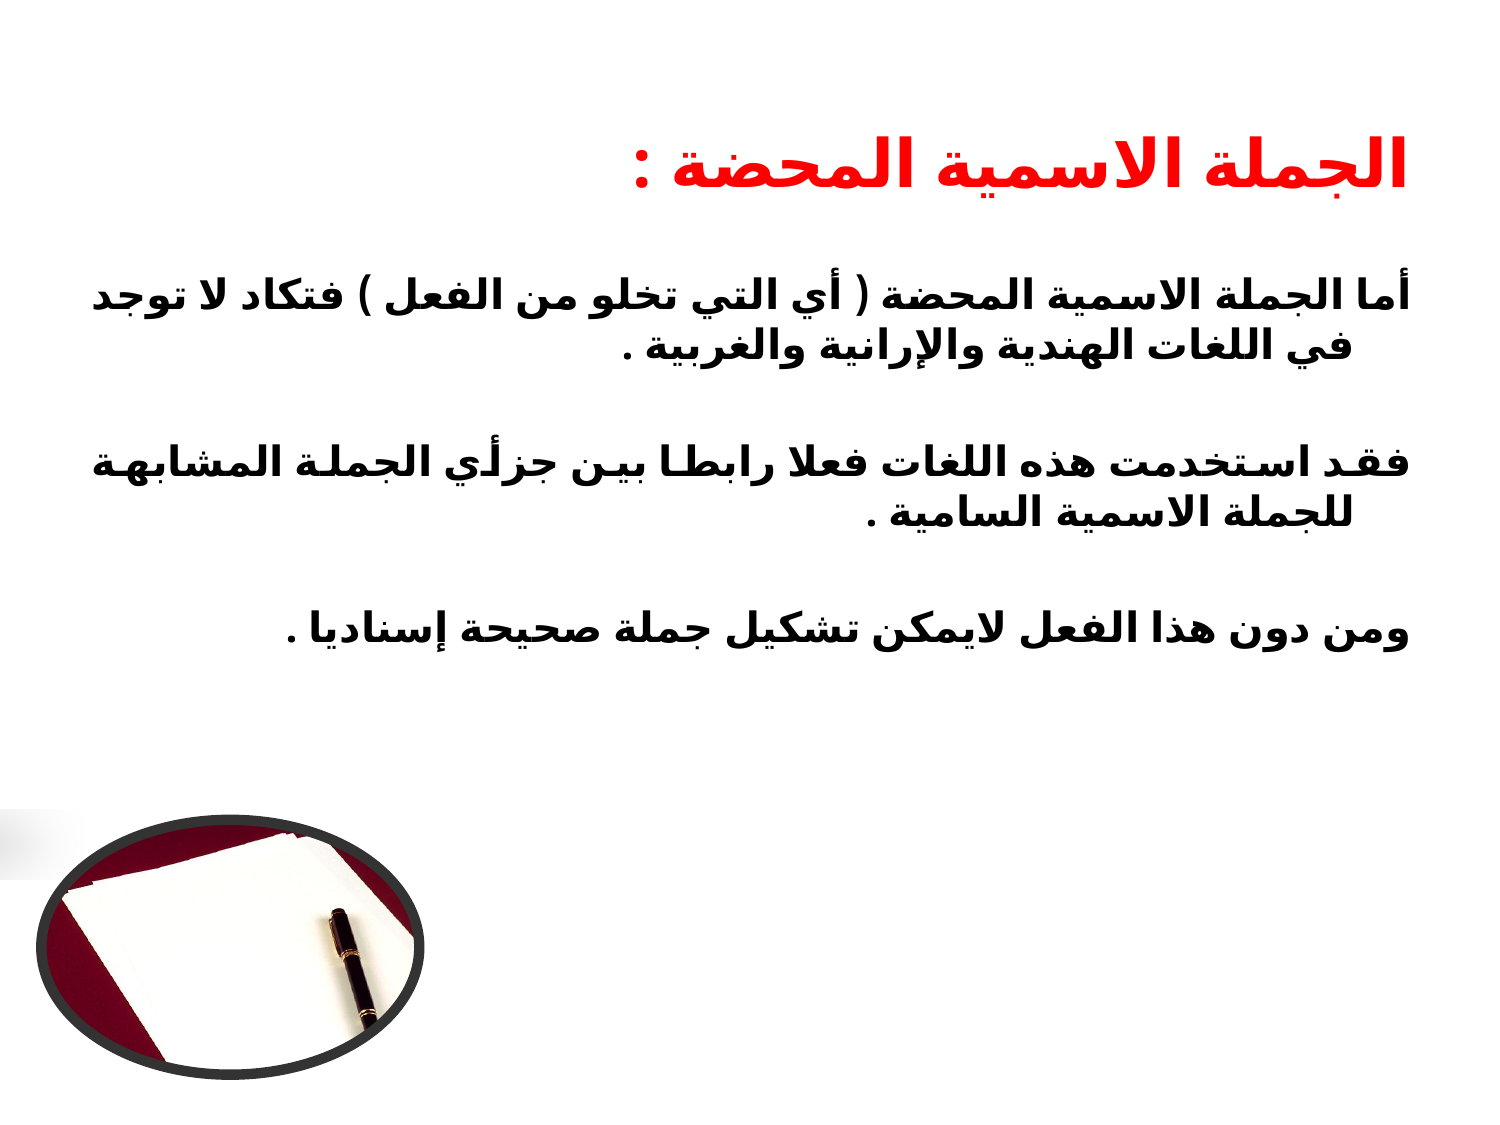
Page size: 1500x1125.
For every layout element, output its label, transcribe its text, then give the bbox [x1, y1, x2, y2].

list الجملة الاسمية المحضة : أما الجملة الاسمية المحضة ( أي التي تخلو من الفعل ) فتكاد لا توجد في اللغات الهندية والإرانية والغربية . فقد استخدمت هذه اللغات فعلا رابطا بين جزأي الجملة المشابهة للجملة الاسمية السامية . ومن دون هذا الفعل لايمكن تشكيل جملة صحيحة إسناديا . [76, 113, 1427, 857]
picture [41, 819, 420, 1075]
